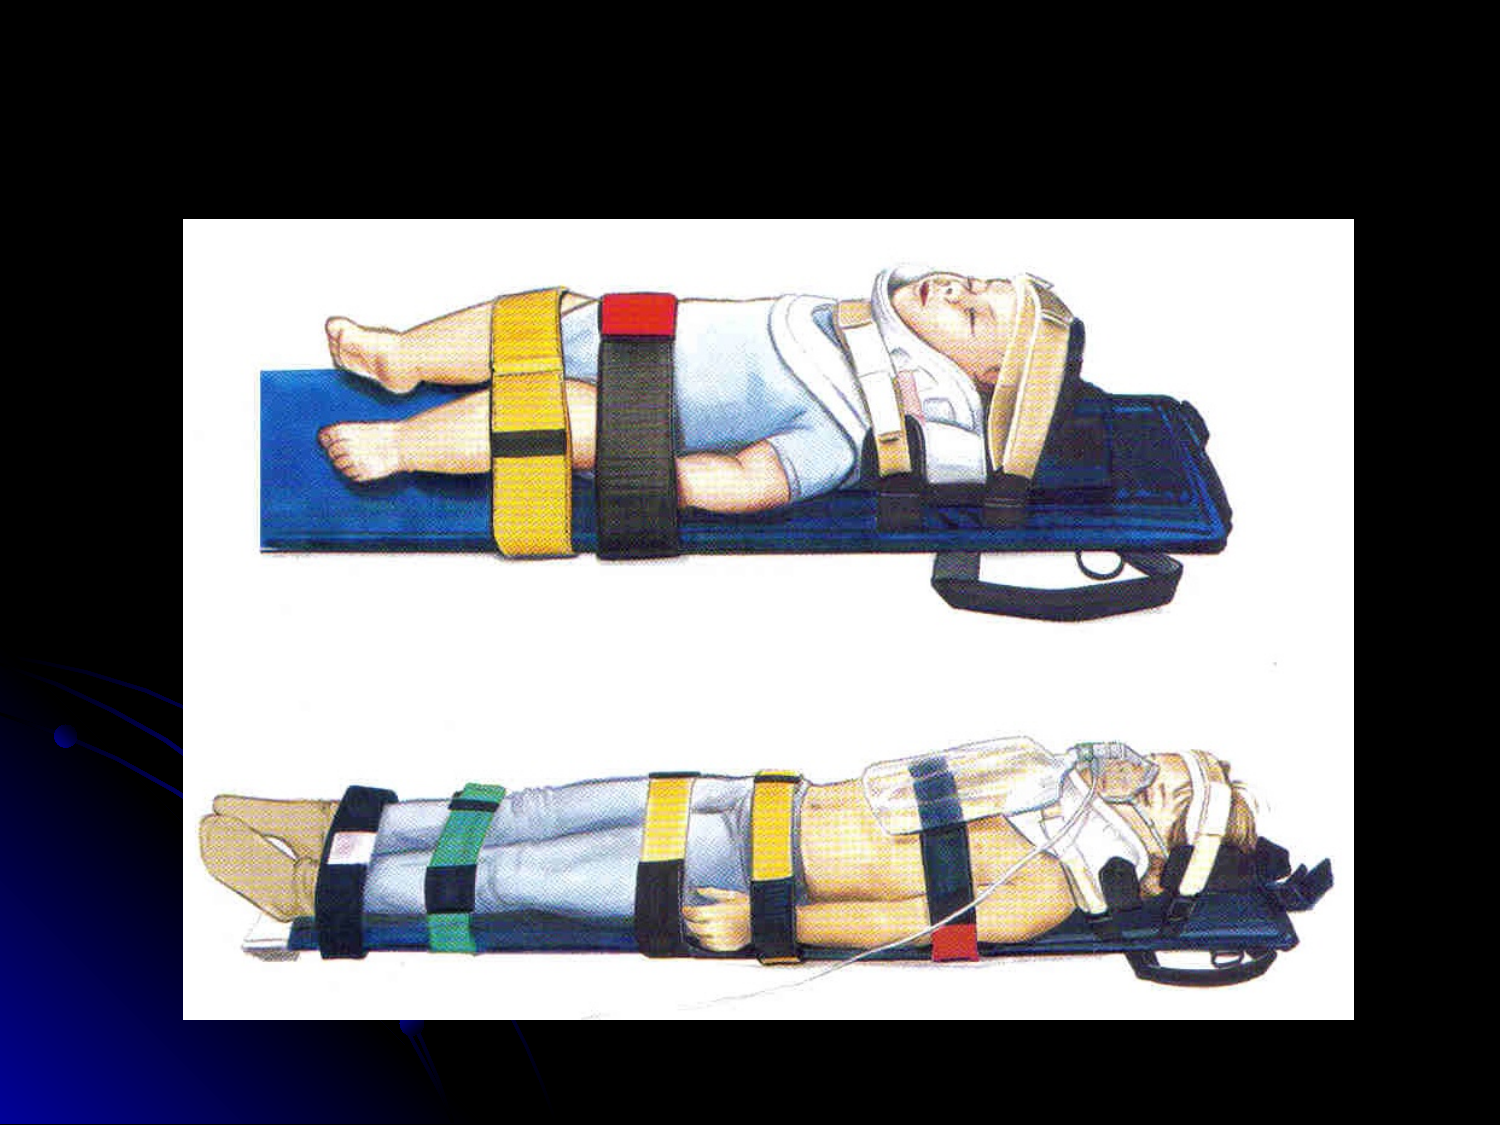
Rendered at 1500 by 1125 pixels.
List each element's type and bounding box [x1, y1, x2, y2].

list [182, 219, 1354, 1020]
